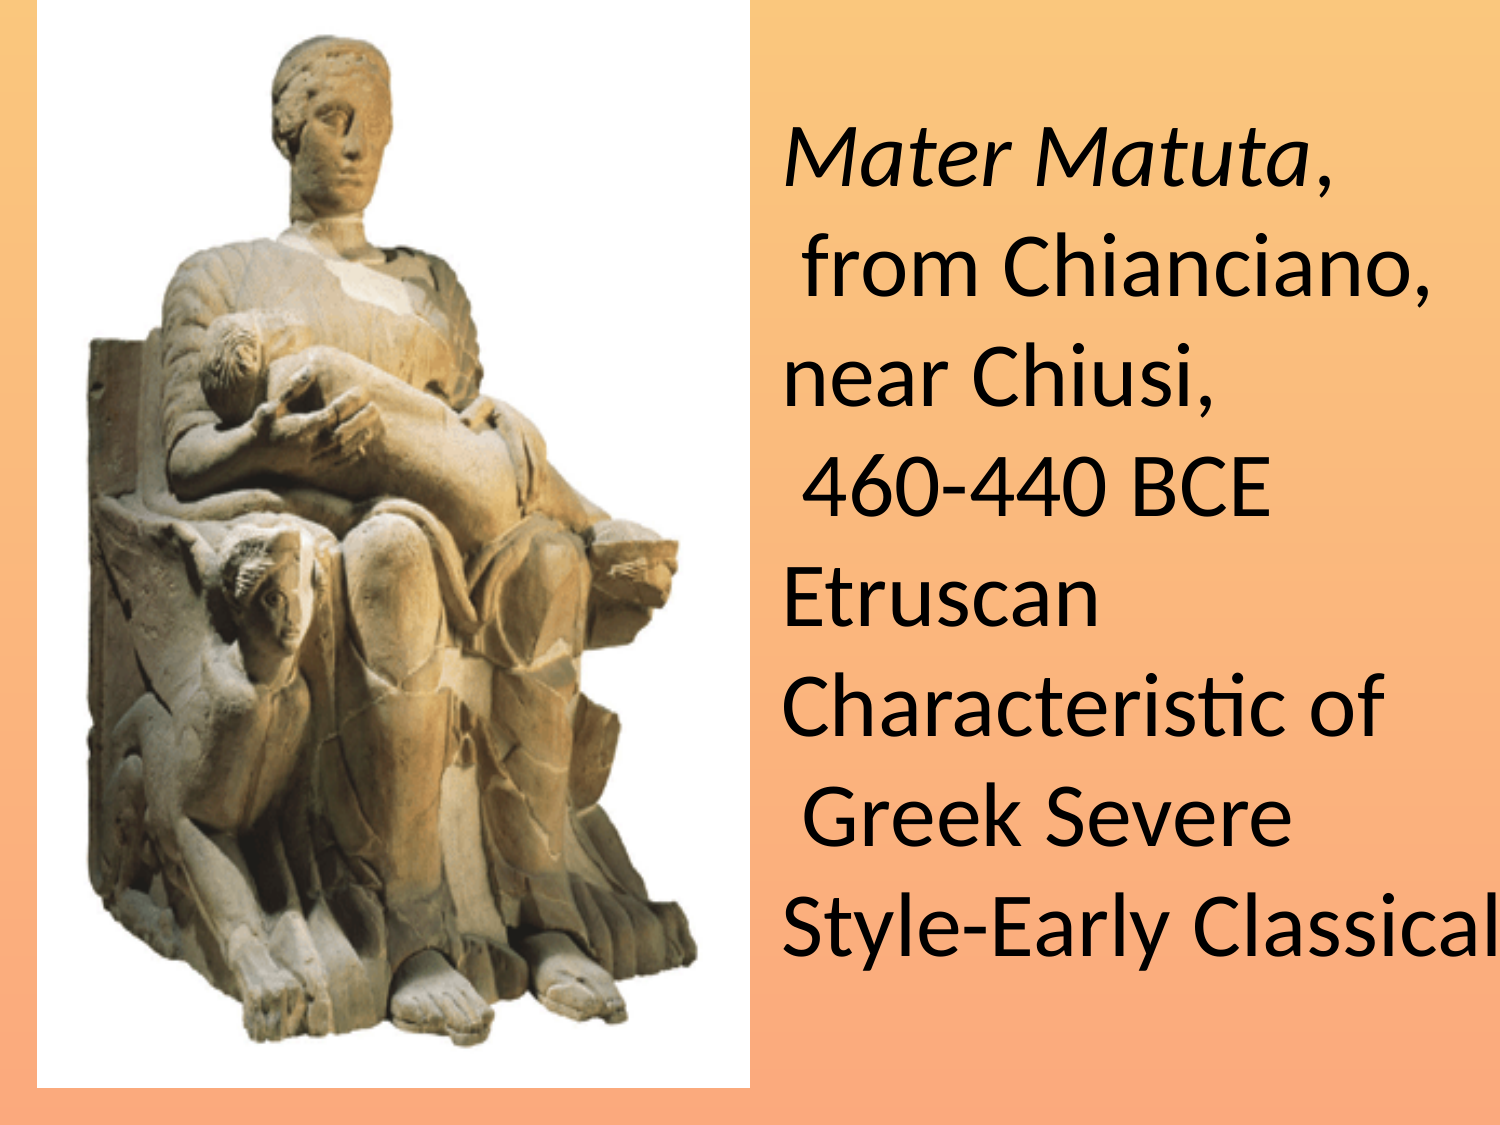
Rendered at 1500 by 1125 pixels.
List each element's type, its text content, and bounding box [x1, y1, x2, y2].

text_box Mater Matuta, from Chianciano, near Chiusi, 460-440 BCE Etruscan Characteristic of Greek Severe Style-Early Classical [766, 87, 1500, 982]
picture [37, 0, 751, 1088]
